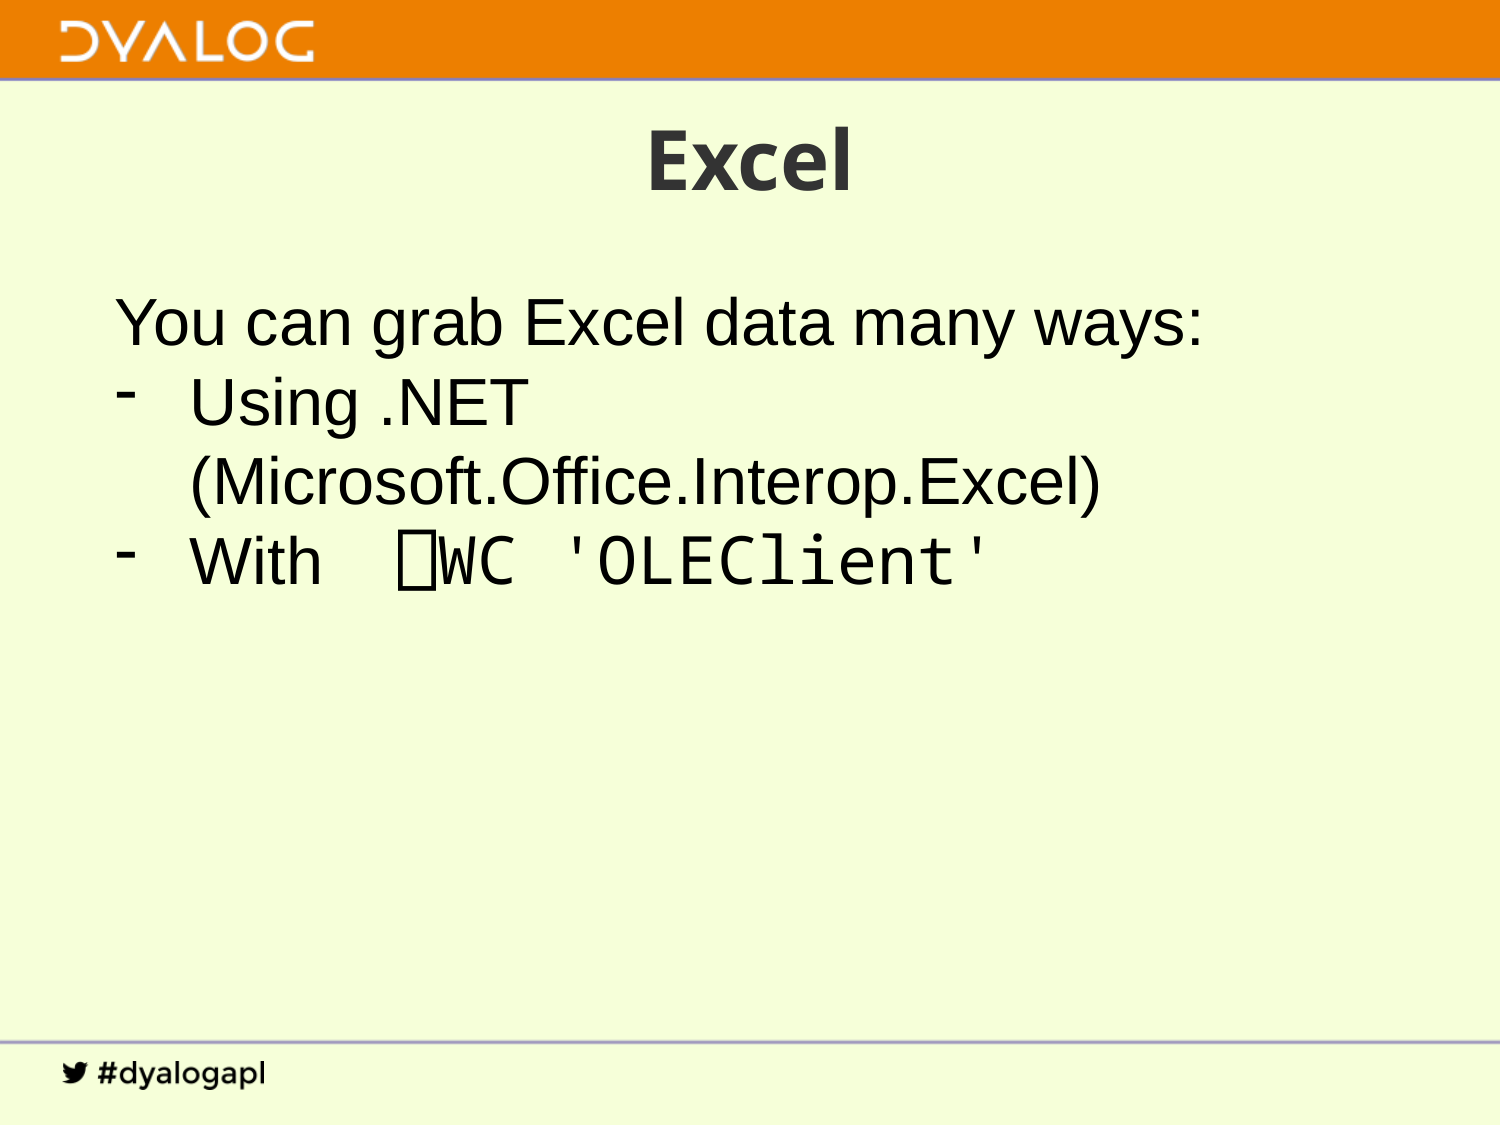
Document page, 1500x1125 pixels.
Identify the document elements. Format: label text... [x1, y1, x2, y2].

title Excel [112, 99, 1388, 268]
picture [0, 0, 1500, 1125]
subtitle You can grab Excel data many ways: Using .NET (Microsoft.Office.Interop.Excel) With ⎕WC 'OLEClient' [100, 270, 1412, 906]
